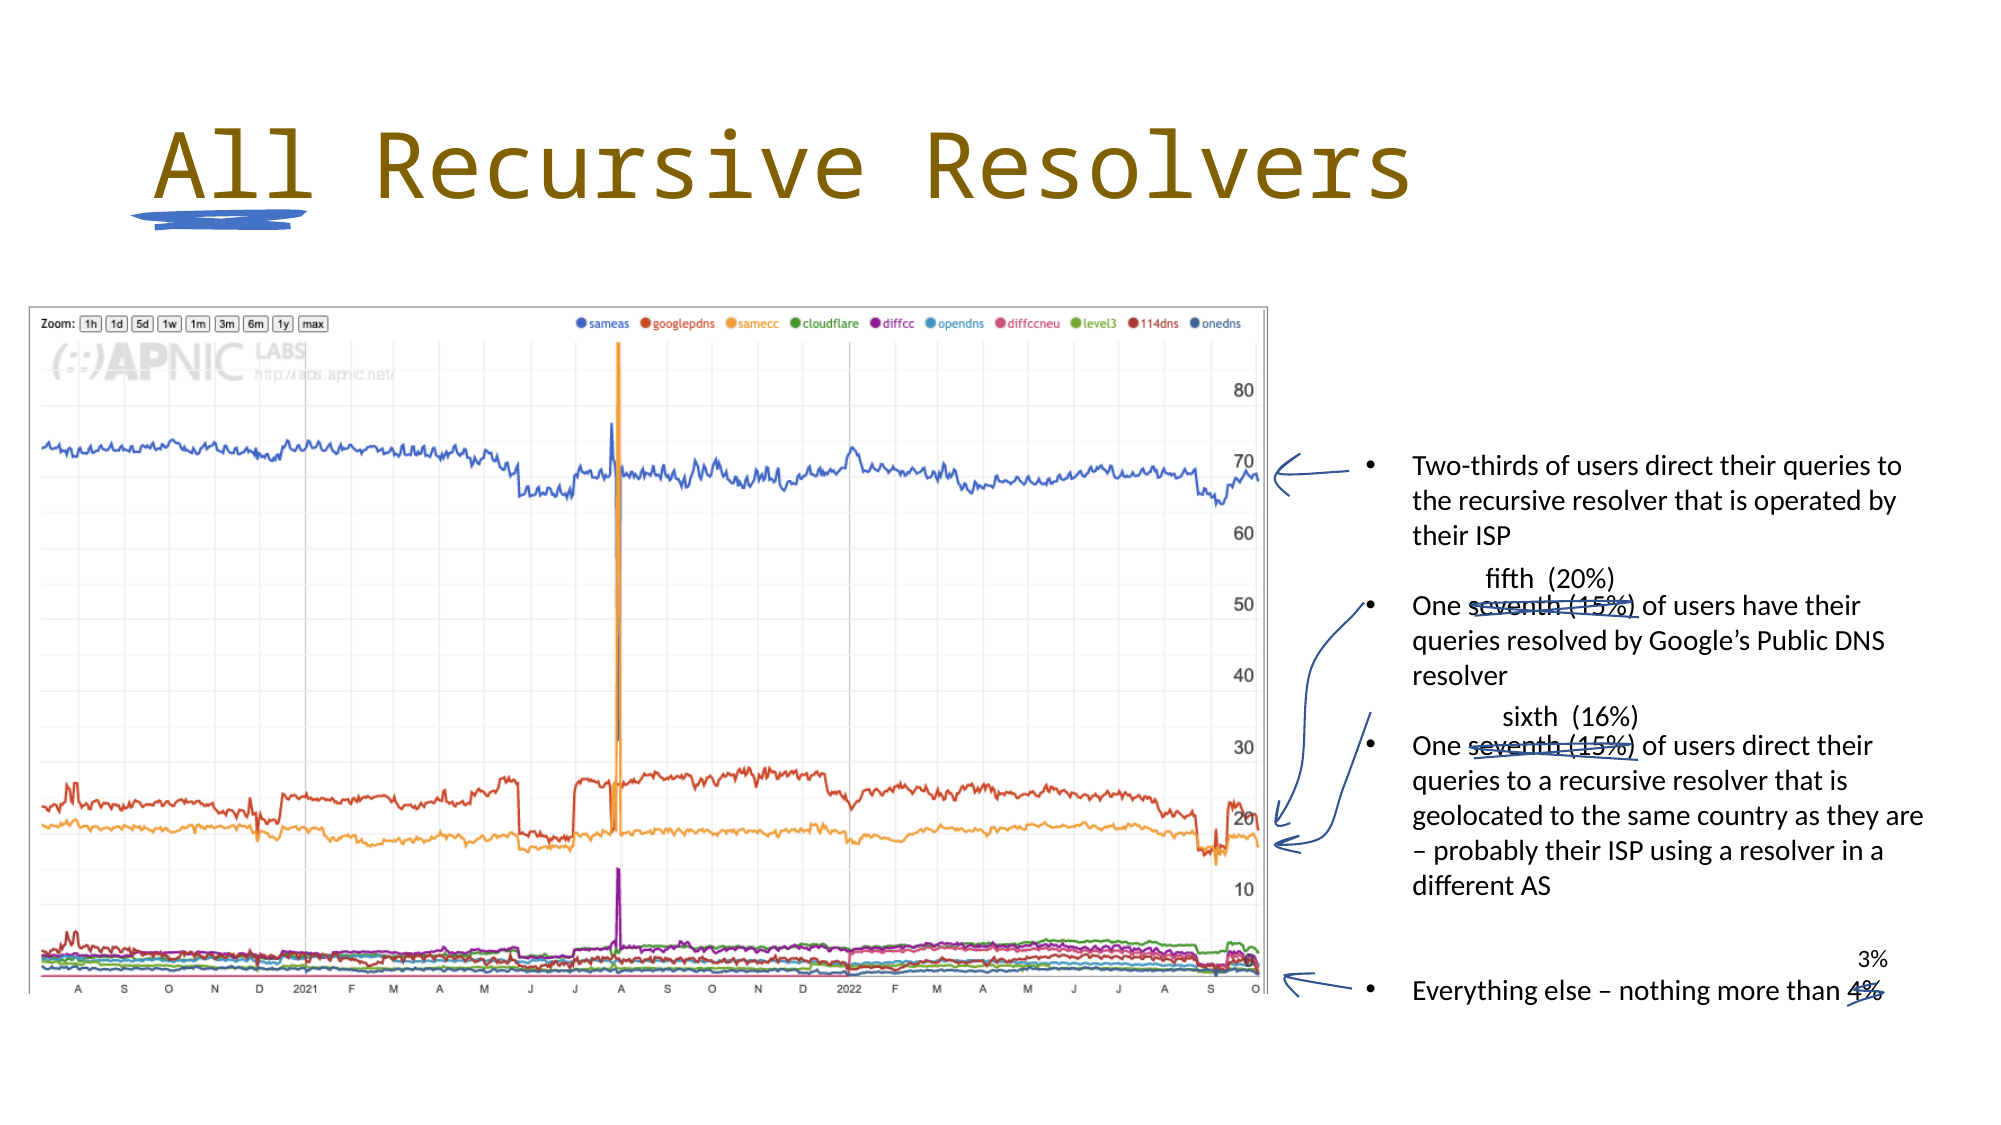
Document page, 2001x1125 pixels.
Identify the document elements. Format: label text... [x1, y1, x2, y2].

text_box Two-thirds of users direct their queries to the recursive resolver that is operated by their ISP One seventh (15%) of users have their queries resolved by Google’s Public DNS resolver One seventh (15%) of users direct their queries to a recursive resolver that is geolocated to the same country as they are – probably their ISP using a resolver in a different AS Everything else – nothing more than 4% [1350, 439, 1940, 1014]
text_box [1285, 601, 1365, 826]
text_box [1285, 469, 1350, 497]
text_box [1285, 452, 1301, 467]
text_box [138, 211, 303, 229]
text_box sixth (16%) [1487, 690, 1691, 740]
text_box [1468, 599, 1639, 619]
text_box 3% [1842, 934, 1904, 980]
text_box fifth (20%) [1470, 552, 1674, 602]
text_box [1846, 982, 1885, 1007]
title All Recursive Resolvers [137, 59, 1863, 278]
text_box [1285, 711, 1372, 855]
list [21, 293, 1285, 994]
text_box [1467, 742, 1639, 761]
text_box [1285, 972, 1353, 998]
